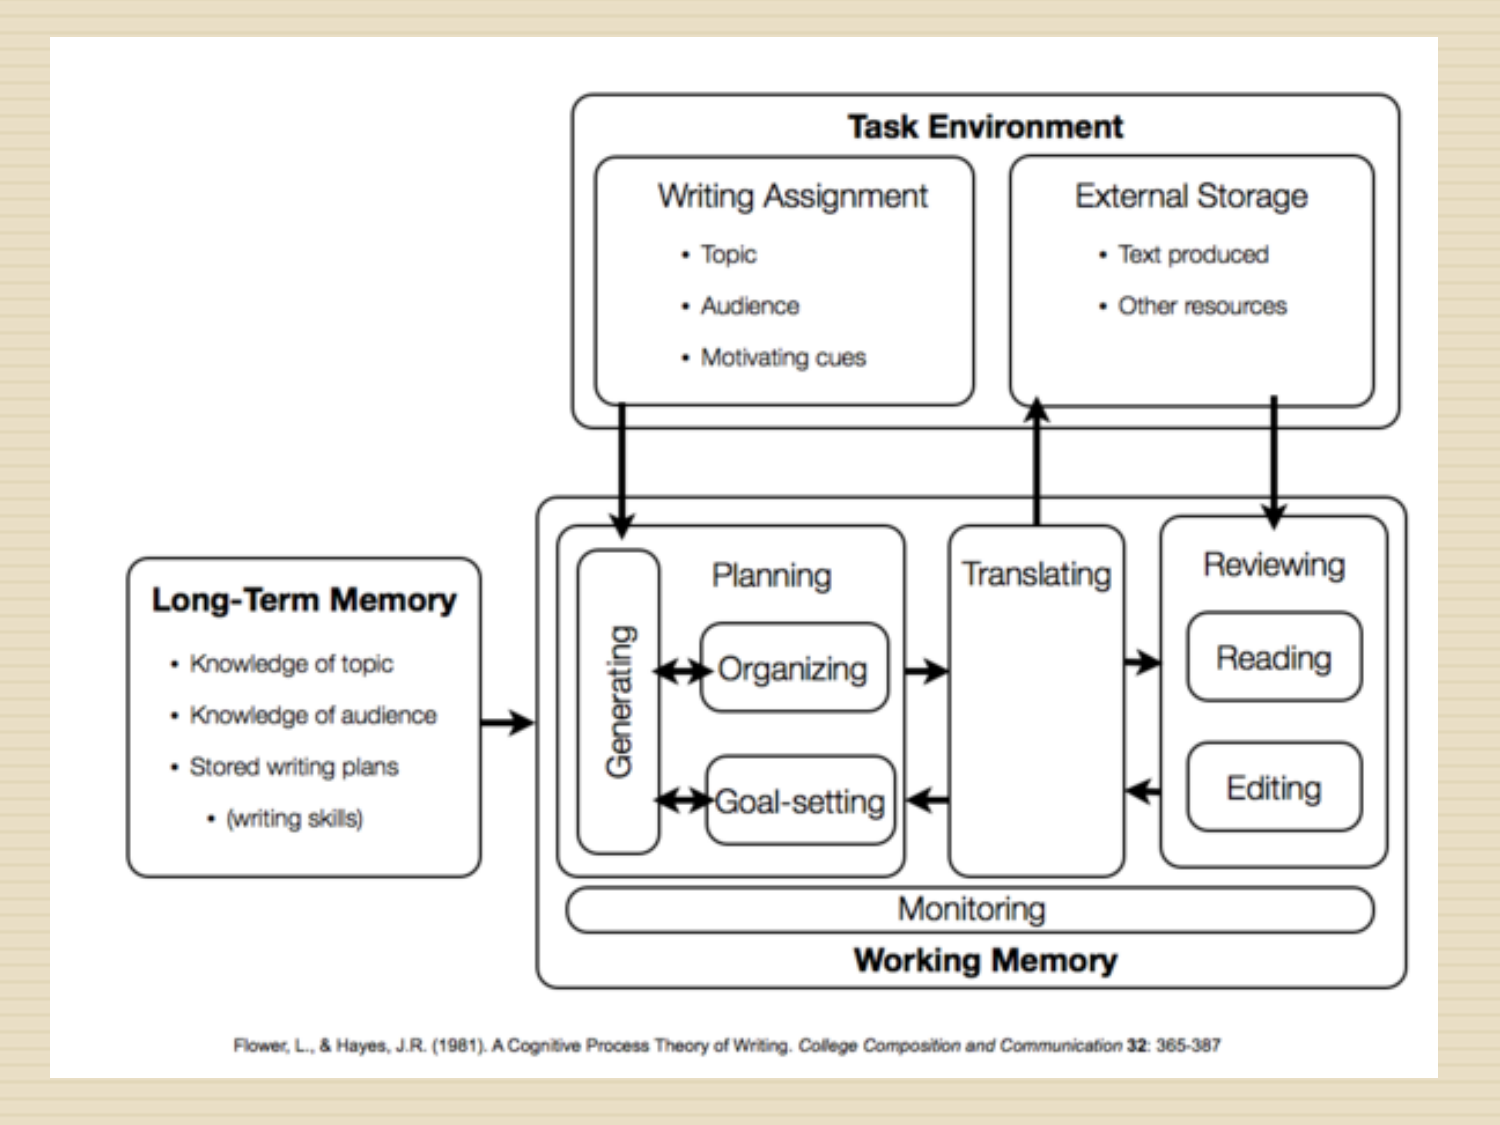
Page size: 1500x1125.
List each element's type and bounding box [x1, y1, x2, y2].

picture [49, 37, 1438, 1079]
